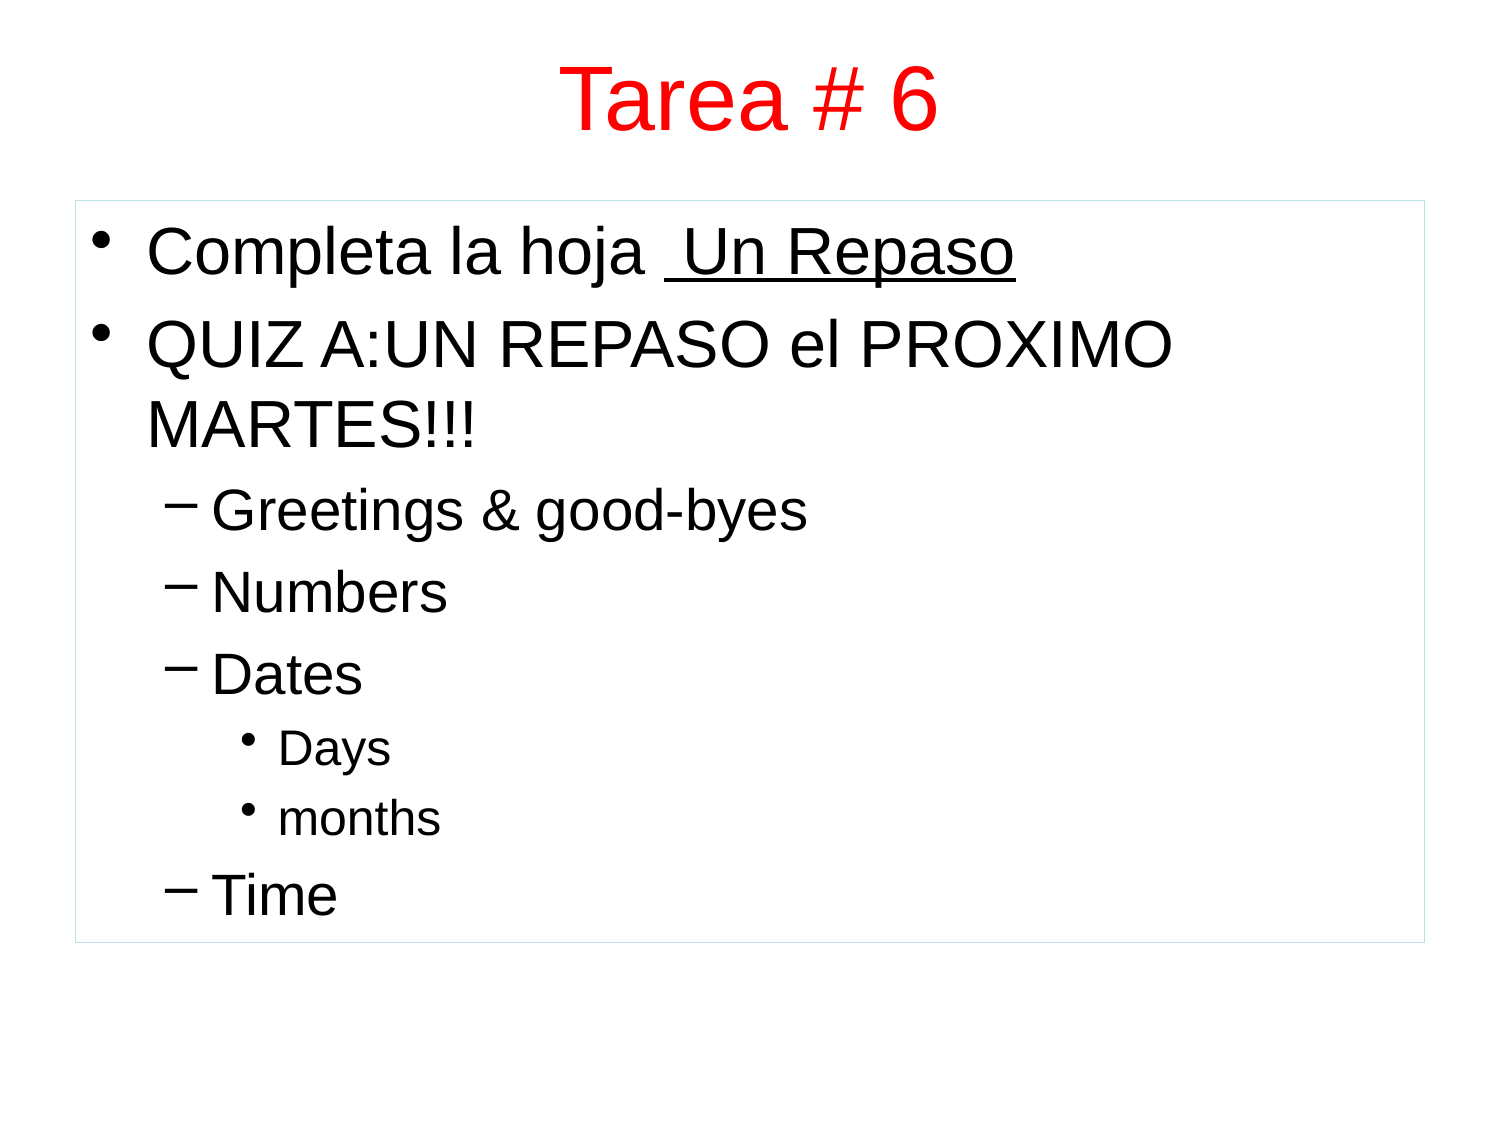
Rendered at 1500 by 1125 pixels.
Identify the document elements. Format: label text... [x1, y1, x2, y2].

title Tarea # 6 [75, 0, 1425, 188]
list Completa la hoja Un Repaso QUIZ A:UN REPASO el PROXIMO MARTES!!! Greetings & good-byes Numbers Dates Days months Time [75, 200, 1425, 943]
